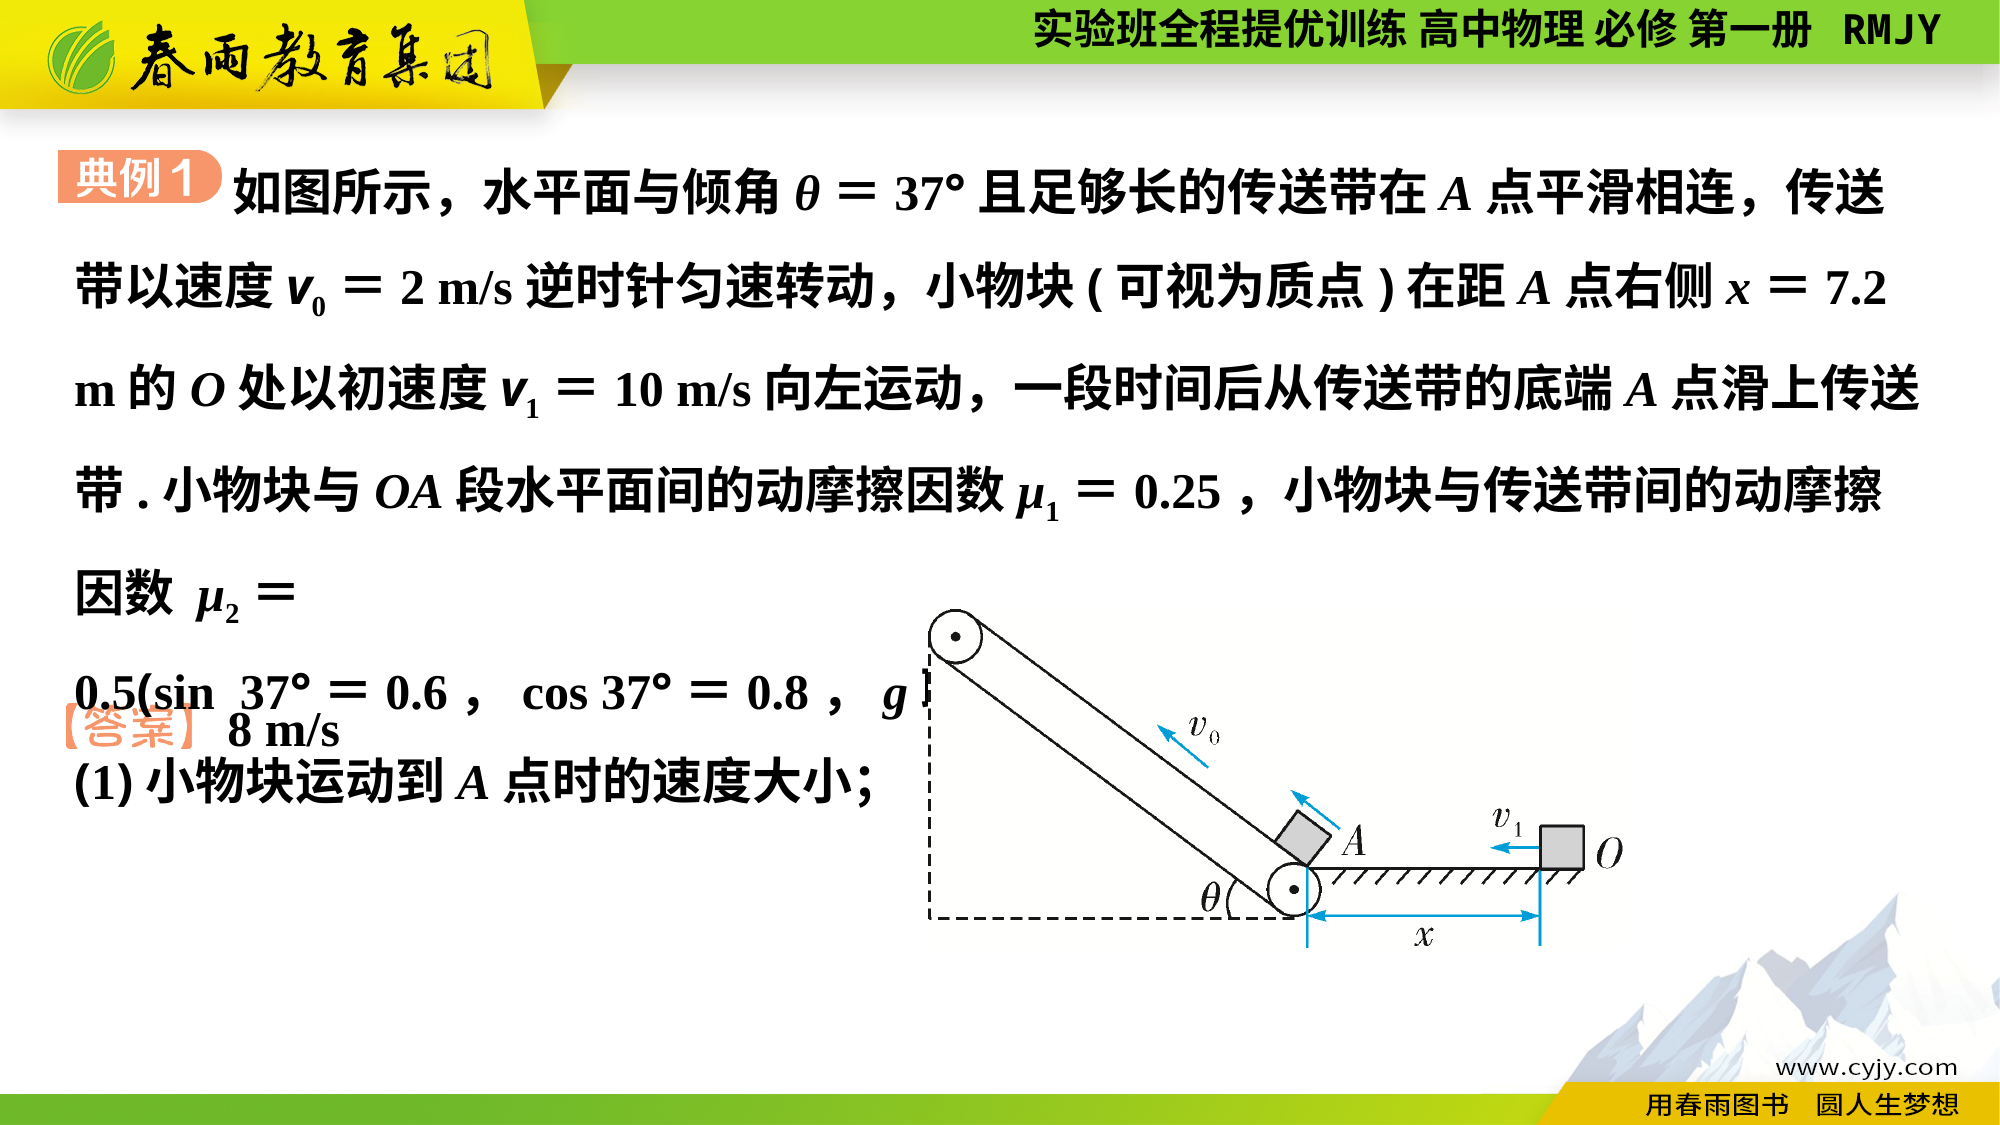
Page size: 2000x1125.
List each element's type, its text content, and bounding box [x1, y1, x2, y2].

picture [0, 0, 2000, 1125]
text_box 8 m/s [212, 689, 356, 764]
list 如图所示，水平面与倾角θ＝37°且足够长的传送带在A点平滑相连，传送带以速度v0＝2 m/s逆时针匀速转动，小物块(可视为质点)在距A点右侧x＝7.2 m的O处以初速度v1＝10 m/s向左运动，一段时间后从传送带的底端A点滑上传送带.小物块与OA段水平面间的动摩擦因数μ1＝0.25，小物块与传送带间的动摩擦因数 μ2＝ 0.5(sin 37°＝0.6，cos 37°＝0.8，g取10 m/s2).求： (1)小物块运动到A点时的速度大小； [59, 122, 1944, 683]
